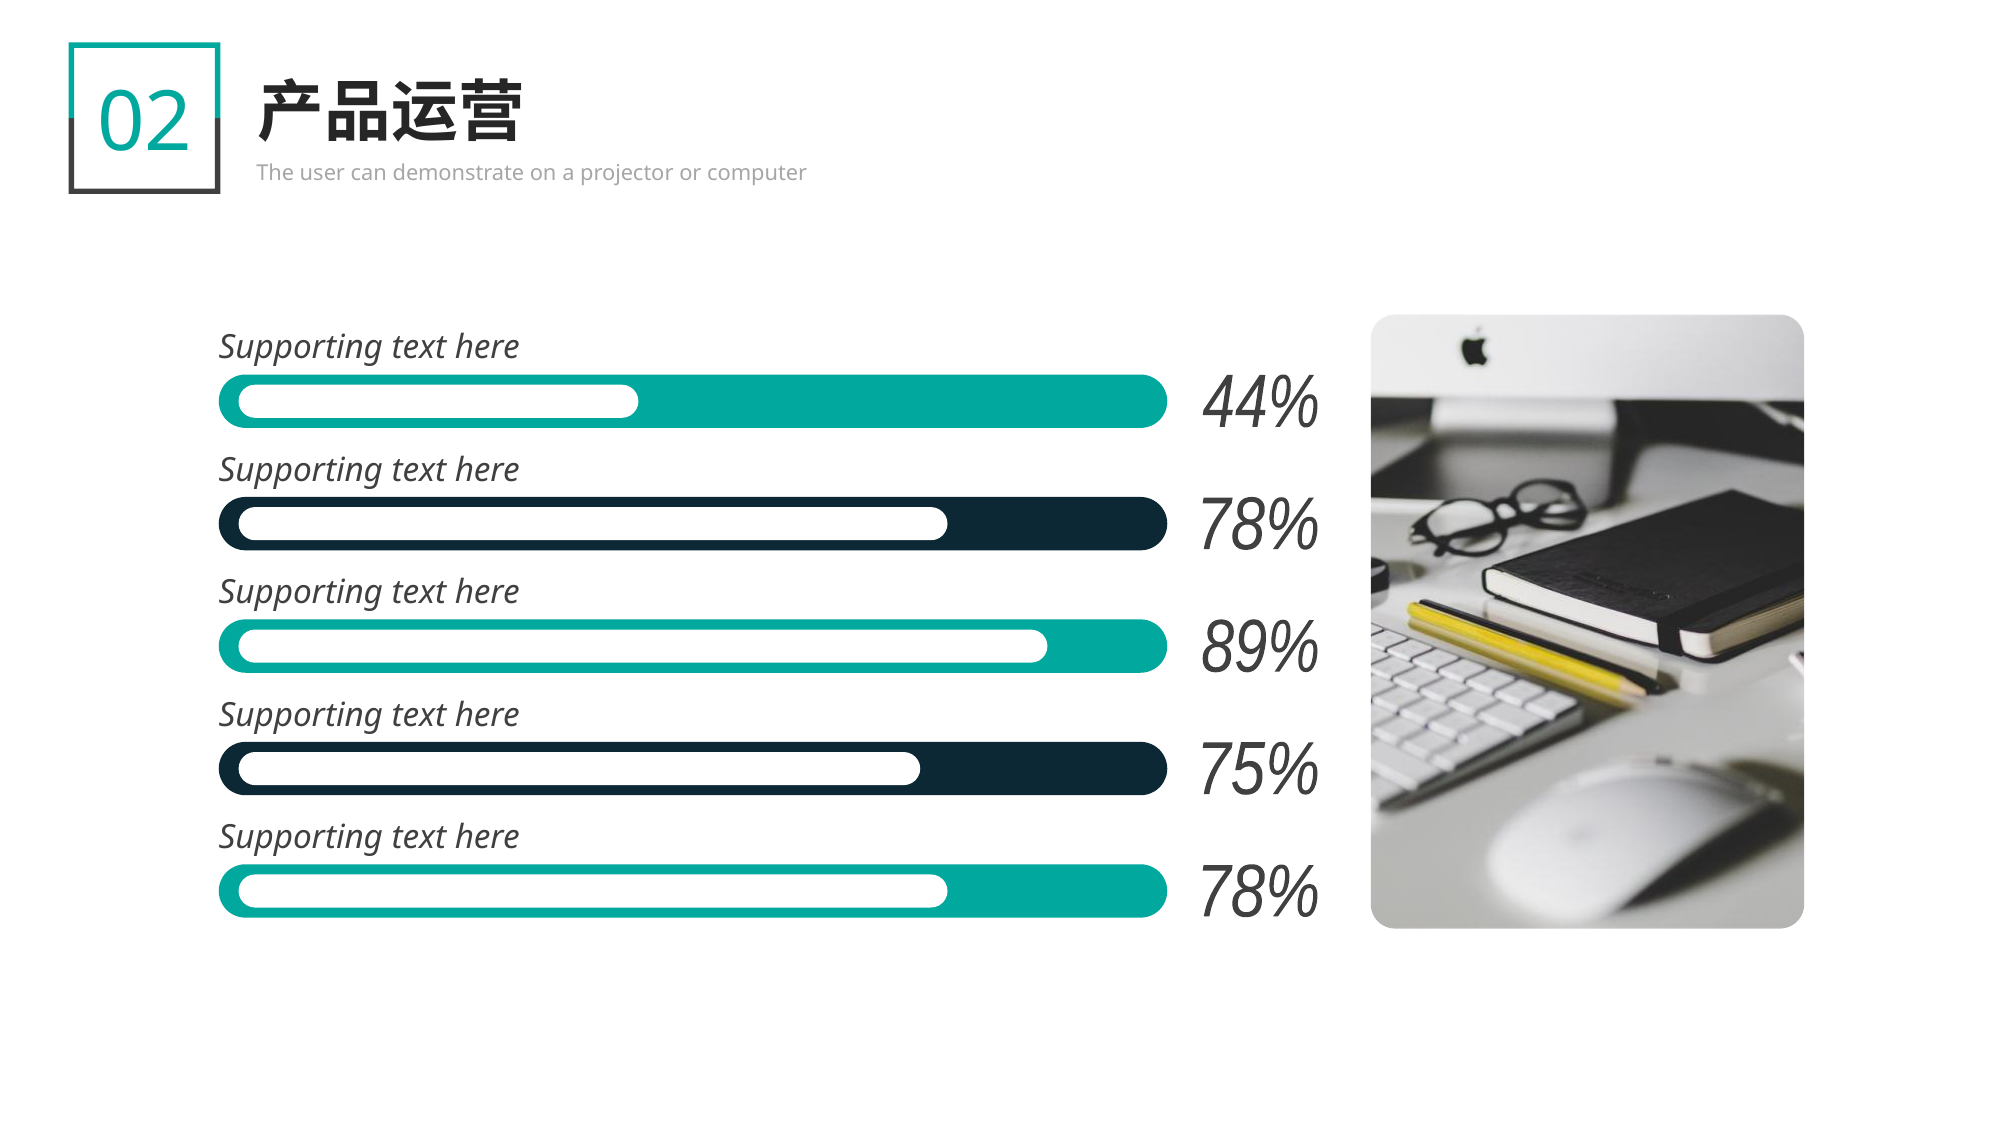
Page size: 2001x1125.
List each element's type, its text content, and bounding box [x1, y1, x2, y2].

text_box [241, 60, 941, 193]
text_box 02 [68, 60, 221, 175]
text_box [218, 325, 1318, 918]
text_box [1369, 313, 1806, 930]
text_box [68, 175, 221, 195]
text_box [68, 41, 221, 60]
